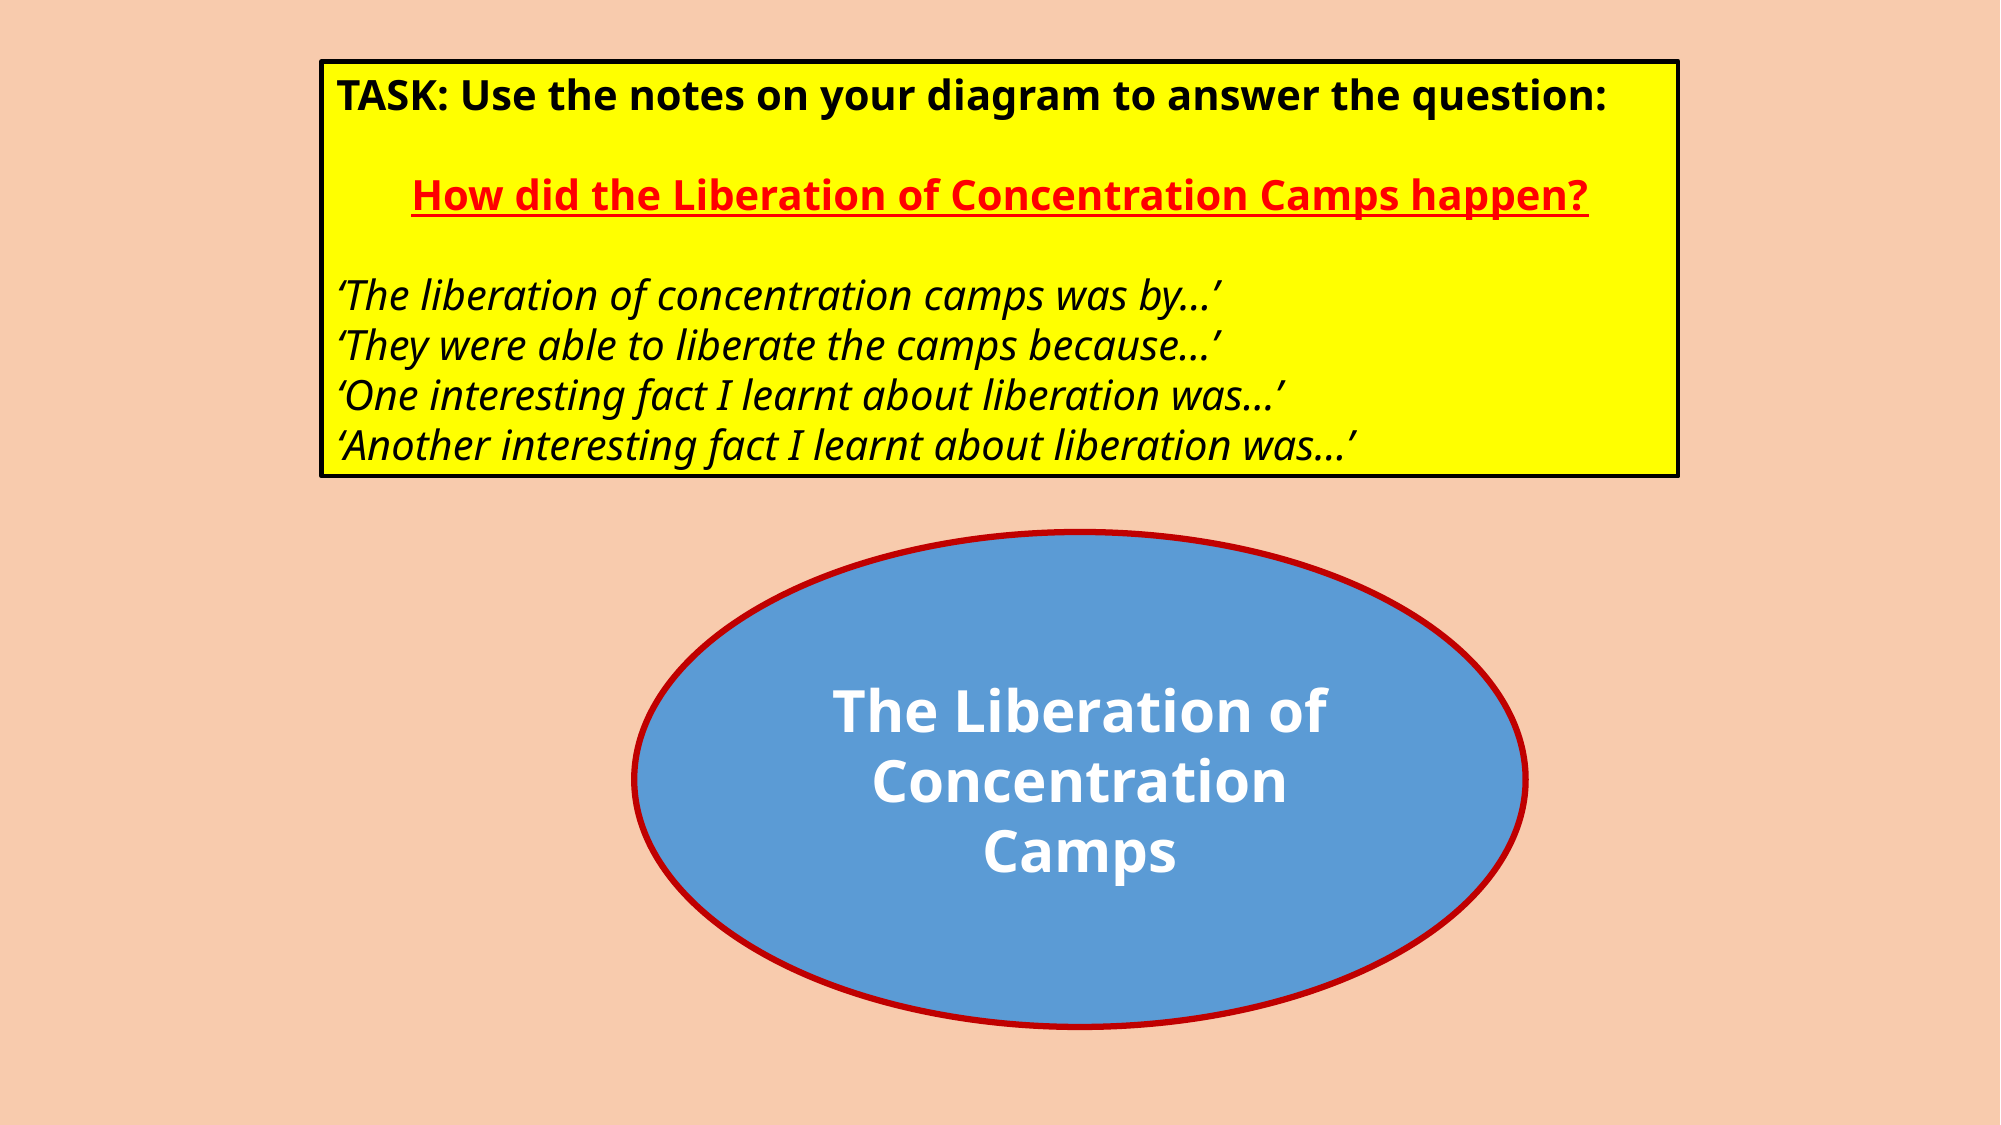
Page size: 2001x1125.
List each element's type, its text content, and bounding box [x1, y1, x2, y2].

text_box TASK: Use the notes on your diagram to answer the question: How did the Liberation of Concentration Camps happen? ‘The liberation of concentration camps was by…’ ‘They were able to liberate the camps because…’ ‘One interesting fact I learnt about liberation was…’ ‘Another interesting fact I learnt about liberation was…’ [321, 61, 1679, 477]
text_box The Liberation of Concentration Camps [633, 530, 1527, 1029]
